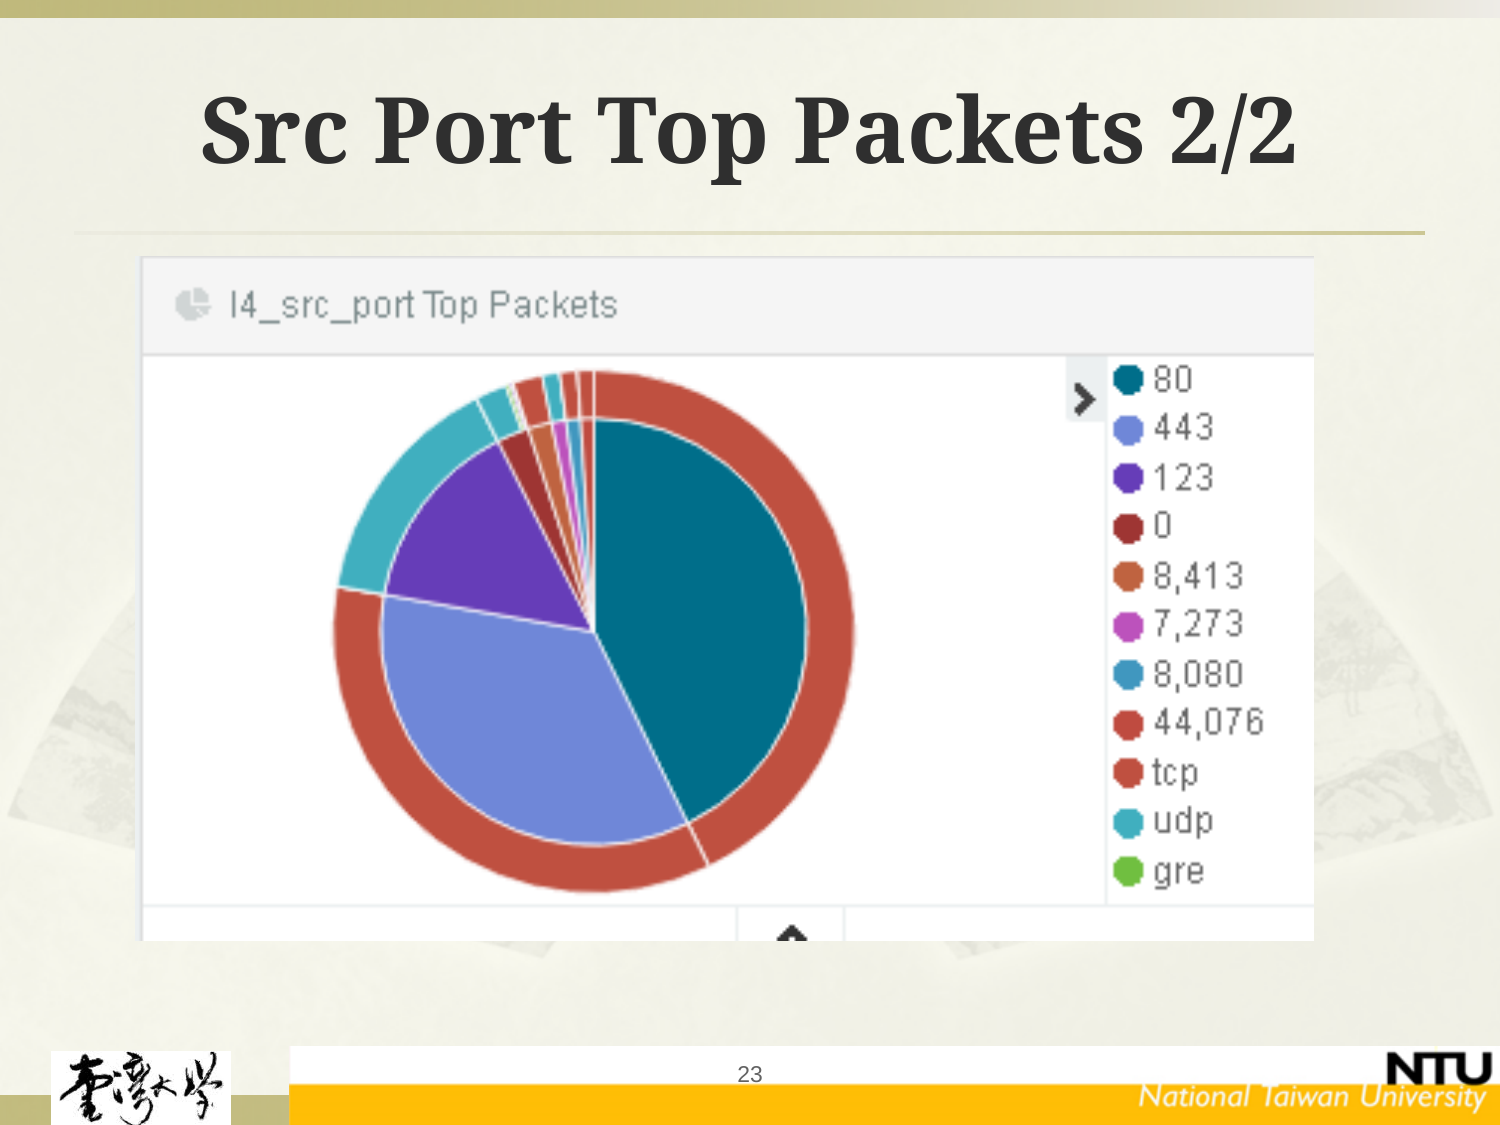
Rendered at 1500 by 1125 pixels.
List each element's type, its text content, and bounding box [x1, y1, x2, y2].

slide_number 23 [675, 1050, 825, 1097]
picture [289, 1046, 1500, 1125]
picture [134, 255, 1314, 941]
title Src Port Top Packets 2/2 [75, 45, 1425, 209]
picture [51, 1051, 231, 1125]
